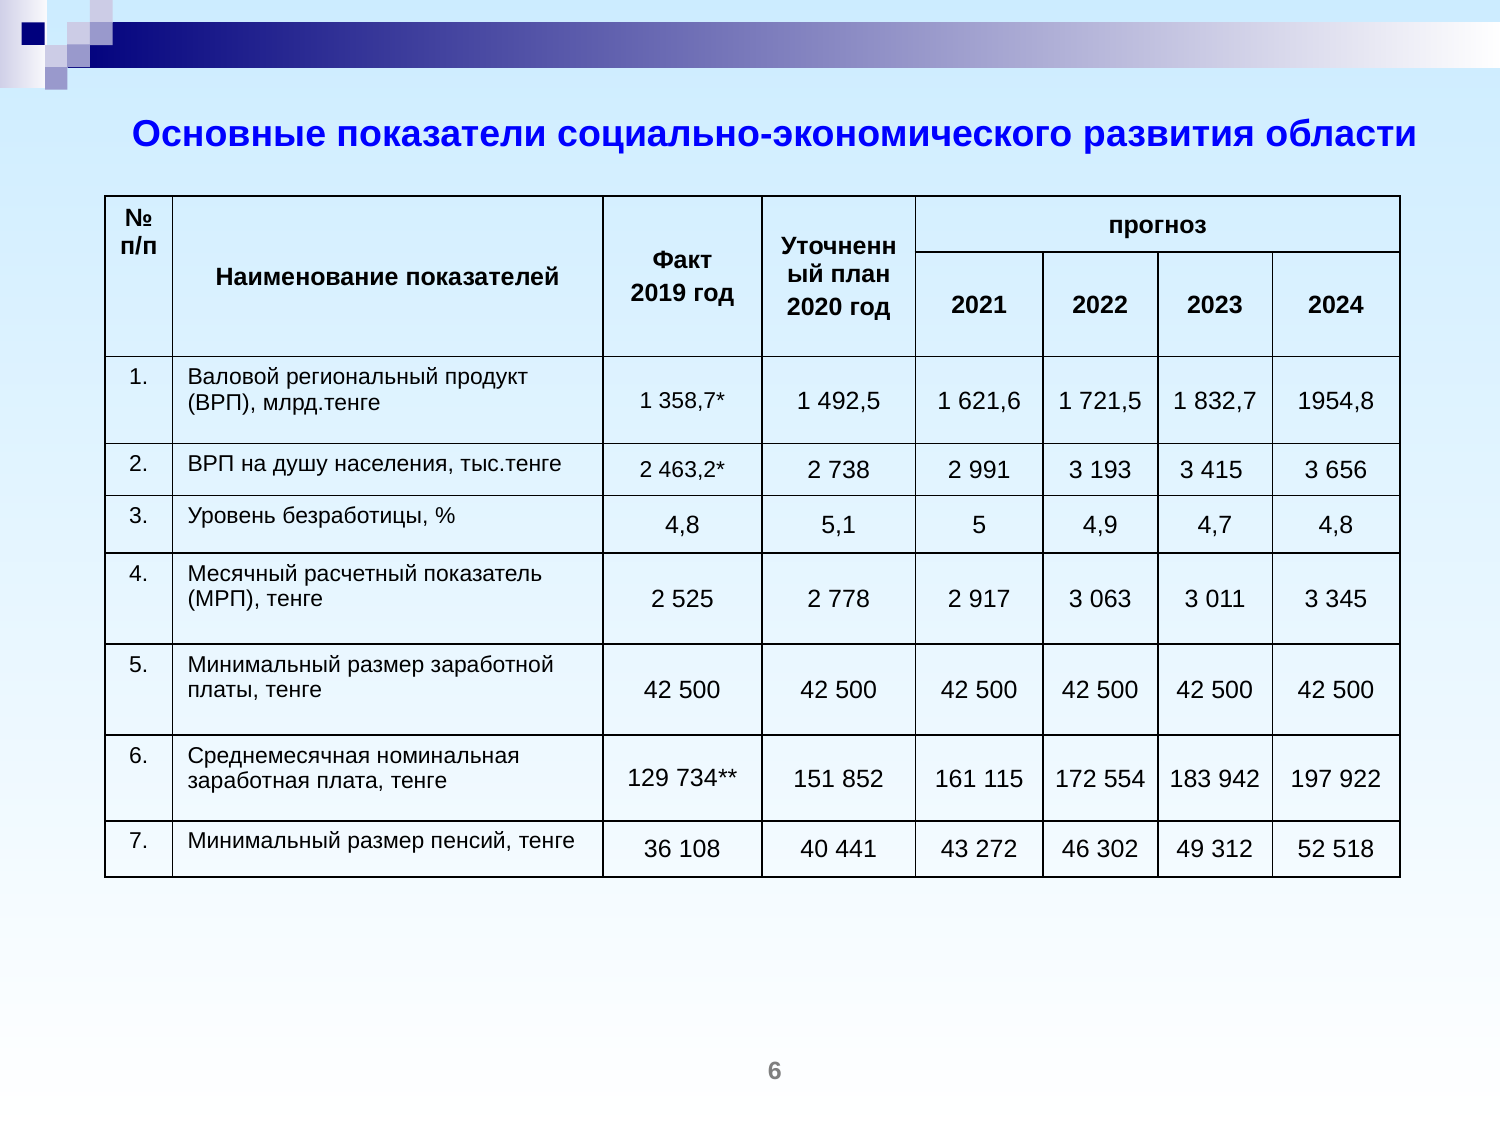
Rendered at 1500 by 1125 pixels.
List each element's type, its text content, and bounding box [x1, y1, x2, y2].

table_cell 42 500 [1159, 645, 1272, 734]
text_box 6 [624, 1051, 925, 1088]
table_cell 161 115 [916, 736, 1042, 820]
table_cell 1 832,7 [1159, 357, 1272, 443]
table_cell 4,8 [1273, 496, 1399, 552]
table_cell 5 [916, 496, 1042, 552]
table_cell 5,1 [763, 496, 915, 552]
table_cell 2 463,2* [604, 444, 761, 495]
table_cell 1 721,5 [1044, 357, 1157, 443]
table_header Уточненный план 2020 год [763, 197, 915, 356]
table_cell 1. [106, 357, 172, 443]
table_cell 42 500 [604, 645, 761, 734]
table_cell 43 272 [916, 822, 1042, 876]
table_cell 7. [106, 822, 172, 876]
table_cell 129 734** [604, 736, 761, 820]
table_cell 42 500 [916, 645, 1042, 734]
table_cell 2 738 [763, 444, 915, 495]
table_cell 2024 [1273, 253, 1399, 356]
table_cell 1 621,6 [916, 357, 1042, 443]
table_cell 1954,8 [1273, 357, 1399, 443]
table_cell 183 942 [1159, 736, 1272, 820]
table_cell 2 778 [763, 554, 915, 643]
table_cell 3 011 [1159, 554, 1272, 643]
table_cell 2022 [1044, 253, 1157, 356]
table_cell 5. [106, 645, 172, 734]
table_cell 3 063 [1044, 554, 1157, 643]
table_cell 2 917 [916, 554, 1042, 643]
table_cell 4,8 [604, 496, 761, 552]
table_cell 3 415 [1159, 444, 1272, 495]
table_cell 49 312 [1159, 822, 1272, 876]
table_cell 46 302 [1044, 822, 1157, 876]
table_cell 2021 [916, 253, 1042, 356]
table_cell 6. [106, 736, 172, 820]
table_cell 1 358,7* [604, 357, 761, 443]
table_cell 2 525 [604, 554, 761, 643]
table_cell 2. [106, 444, 172, 495]
table_cell 3 345 [1273, 554, 1399, 643]
table_cell 3. [106, 496, 172, 552]
table_cell 42 500 [1044, 645, 1157, 734]
table_header Наименование показателей [173, 197, 602, 356]
table_cell Месячный расчетный показатель (МРП), тенге [173, 554, 602, 643]
table_cell 36 108 [604, 822, 761, 876]
table_cell 2 991 [916, 444, 1042, 495]
table_cell 4. [106, 554, 172, 643]
table_cell 42 500 [763, 645, 915, 734]
table_cell 1 492,5 [763, 357, 915, 443]
table_cell ВРП на душу населения, тыс.тенге [173, 444, 602, 495]
table_cell 172 554 [1044, 736, 1157, 820]
table_cell Среднемесячная номинальная заработная плата, тенге [173, 736, 602, 820]
table_header прогноз [916, 197, 1399, 251]
table_cell 4,9 [1044, 496, 1157, 552]
table_cell Валовой региональный продукт (ВРП), млрд.тенге [173, 357, 602, 443]
table_cell 151 852 [763, 736, 915, 820]
table_cell 3 193 [1044, 444, 1157, 495]
table_cell 52 518 [1273, 822, 1399, 876]
table_cell 197 922 [1273, 736, 1399, 820]
table_cell Минимальный размер заработной платы, тенге [173, 645, 602, 734]
text_box Основные показатели социально-экономического развития области [78, 101, 1472, 161]
table_cell 2023 [1159, 253, 1272, 356]
table_cell 42 500 [1273, 645, 1399, 734]
table_cell 40 441 [763, 822, 915, 876]
table_cell Минимальный размер пенсий, тенге [173, 822, 602, 876]
table_cell 4,7 [1159, 496, 1272, 552]
table_header Факт 2019 год [604, 197, 761, 356]
table_cell Уровень безработицы, % [173, 496, 602, 552]
table_cell 3 656 [1273, 444, 1399, 495]
table_header № п/п [106, 197, 172, 356]
